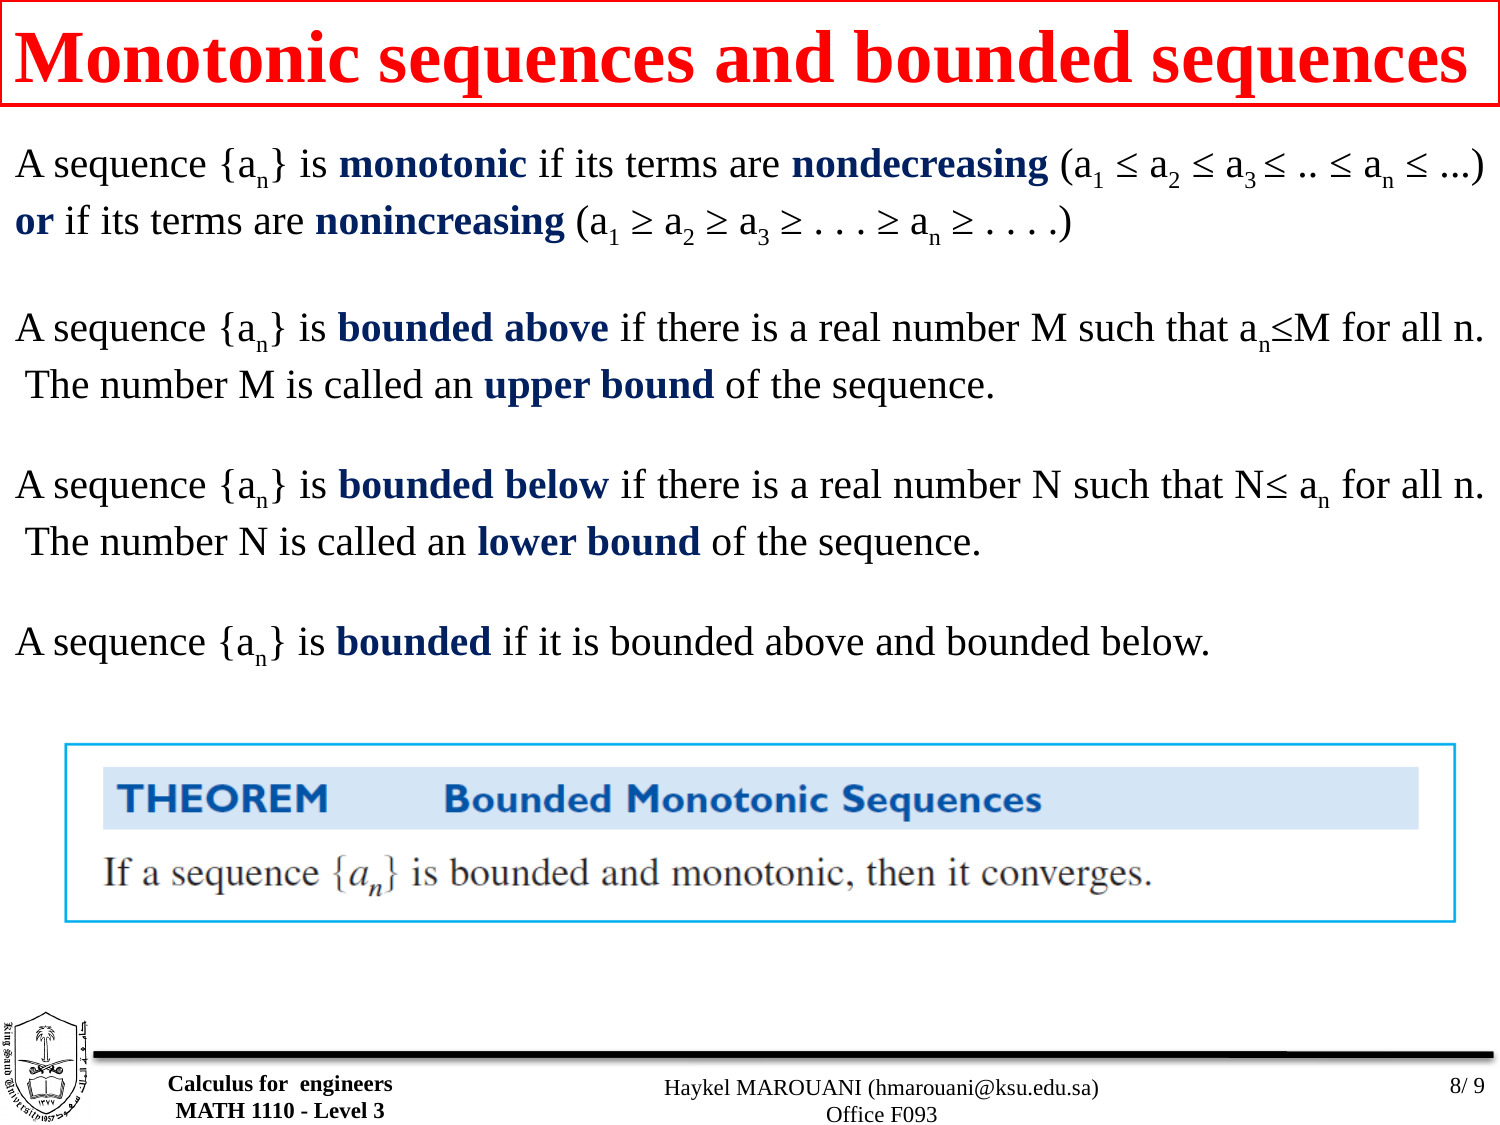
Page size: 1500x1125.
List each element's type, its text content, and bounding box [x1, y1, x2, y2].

slide_number Calculus for engineers MATH 1110 - Level 3 [105, 1060, 456, 1121]
picture [0, 1010, 91, 1125]
footer Haykel MAROUANI (hmarouani@ksu.edu.sa) Office F093 [644, 1065, 1120, 1125]
text_box Monotonic sequences and bounded sequences [0, 0, 1500, 107]
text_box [46, 726, 1465, 937]
slide_number 8/ 9 [1359, 1062, 1500, 1123]
text_box A sequence {an} is monotonic if its terms are nondecreasing (a1 ≤ a2 ≤ a3 ≤ .. ≤ an ≤ ...) or if its terms are nonincreasing (a1 ≥ a2 ≥ a3 ≥ . . . ≥ an ≥ . . . .) A sequence {an} is bounded above if there is a real number M such that an≤M for all n. The number M is called an upper bound of the sequence. A sequence {an} is bounded below if there is a real number N such that N≤ an for all n. The number N is called an lower bound of the sequence. A sequence {an} is bounded if it is bounded above and bounded below. [0, 128, 1500, 679]
